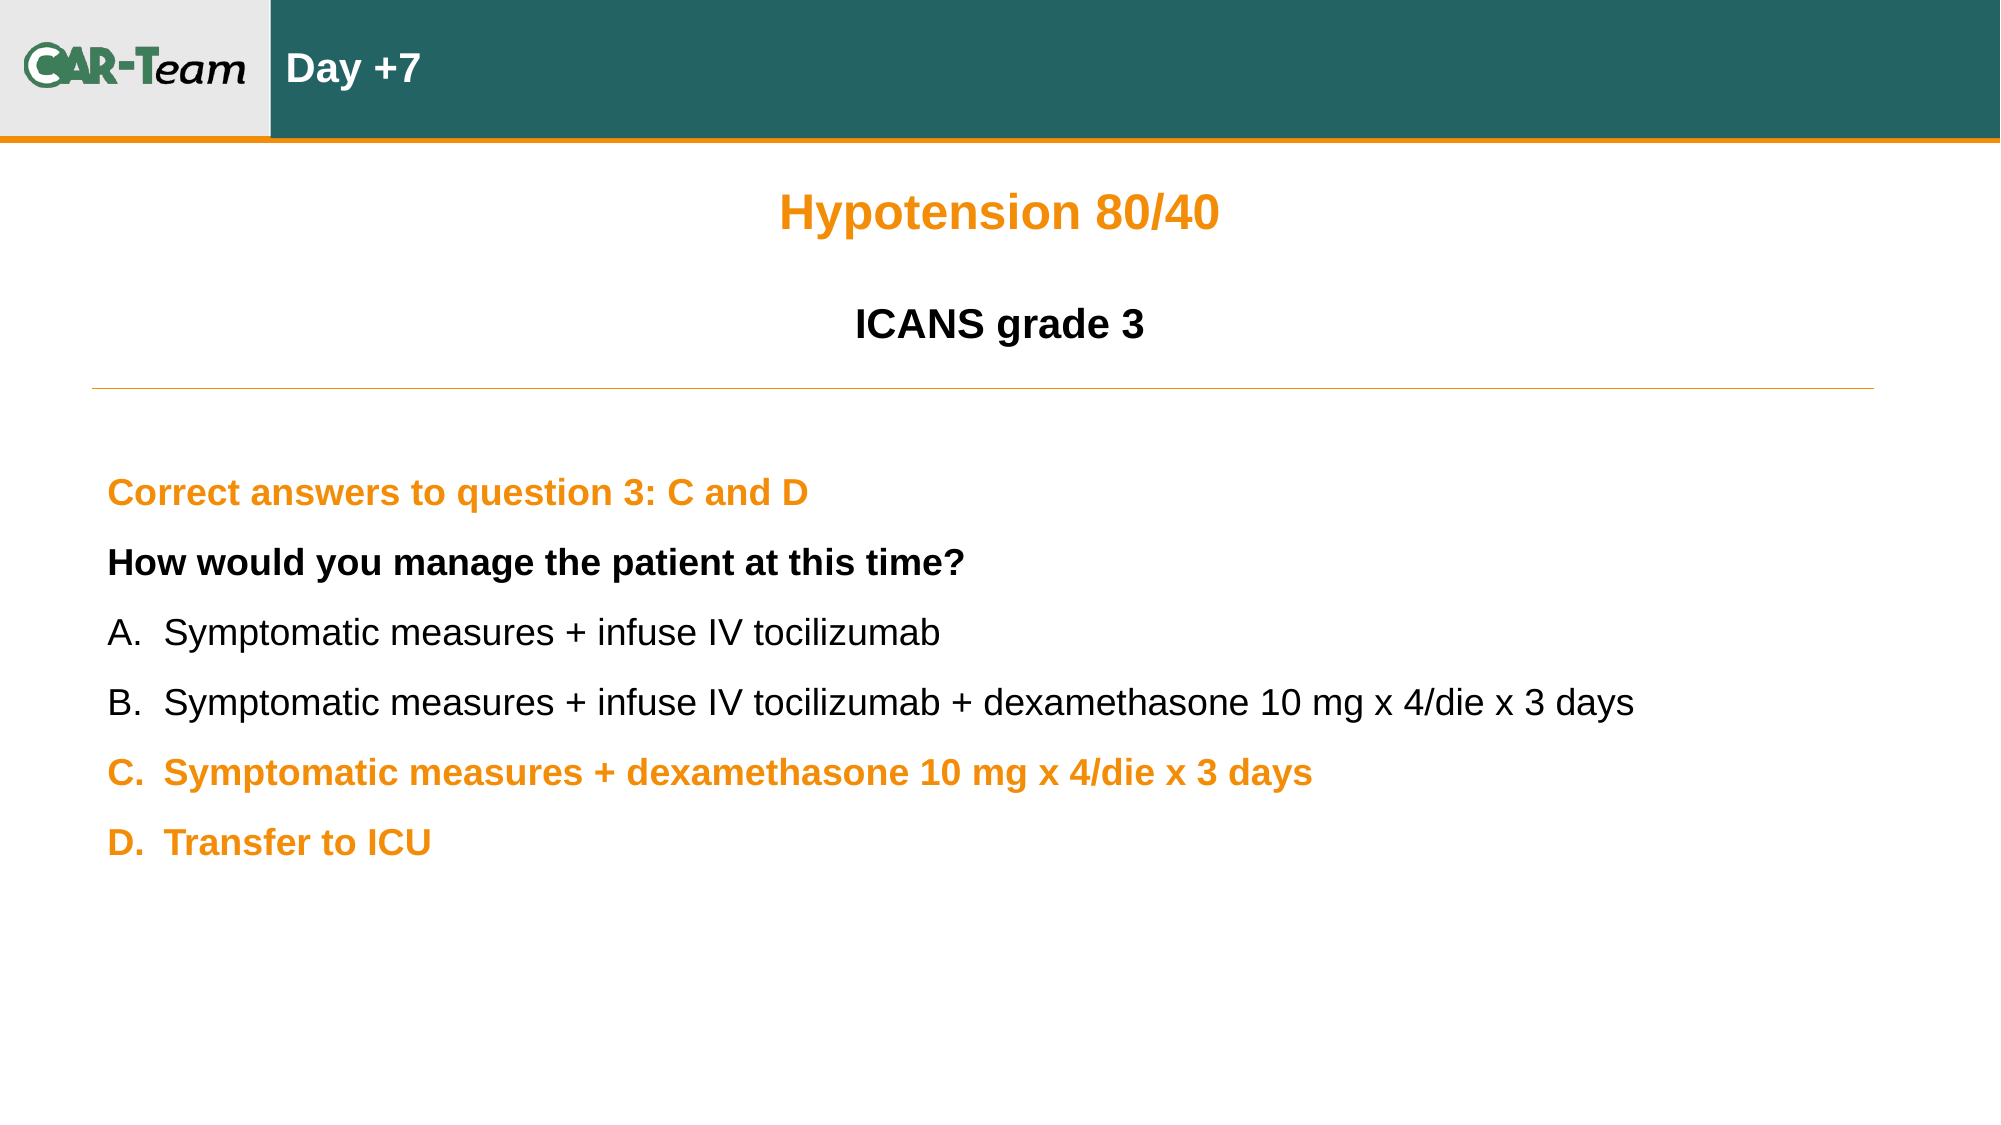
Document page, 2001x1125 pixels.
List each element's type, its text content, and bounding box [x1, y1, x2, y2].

title Day +7 [270, 0, 1996, 139]
text_box ICANS grade 3 [840, 289, 1160, 355]
text_box Hypotension 80/40 [764, 171, 1236, 247]
text_box Correct answers to question 3: C and D How would you manage the patient at this time? Symptomatic measures + infuse IV tocilizumab Symptomatic measures + infuse IV tocilizumab + dexamethasone 10 mg x 4/die x 3 days Symptomatic measures + dexamethasone 10 mg x 4/die x 3 days Transfer to ICU [92, 460, 1874, 871]
picture [24, 42, 245, 88]
